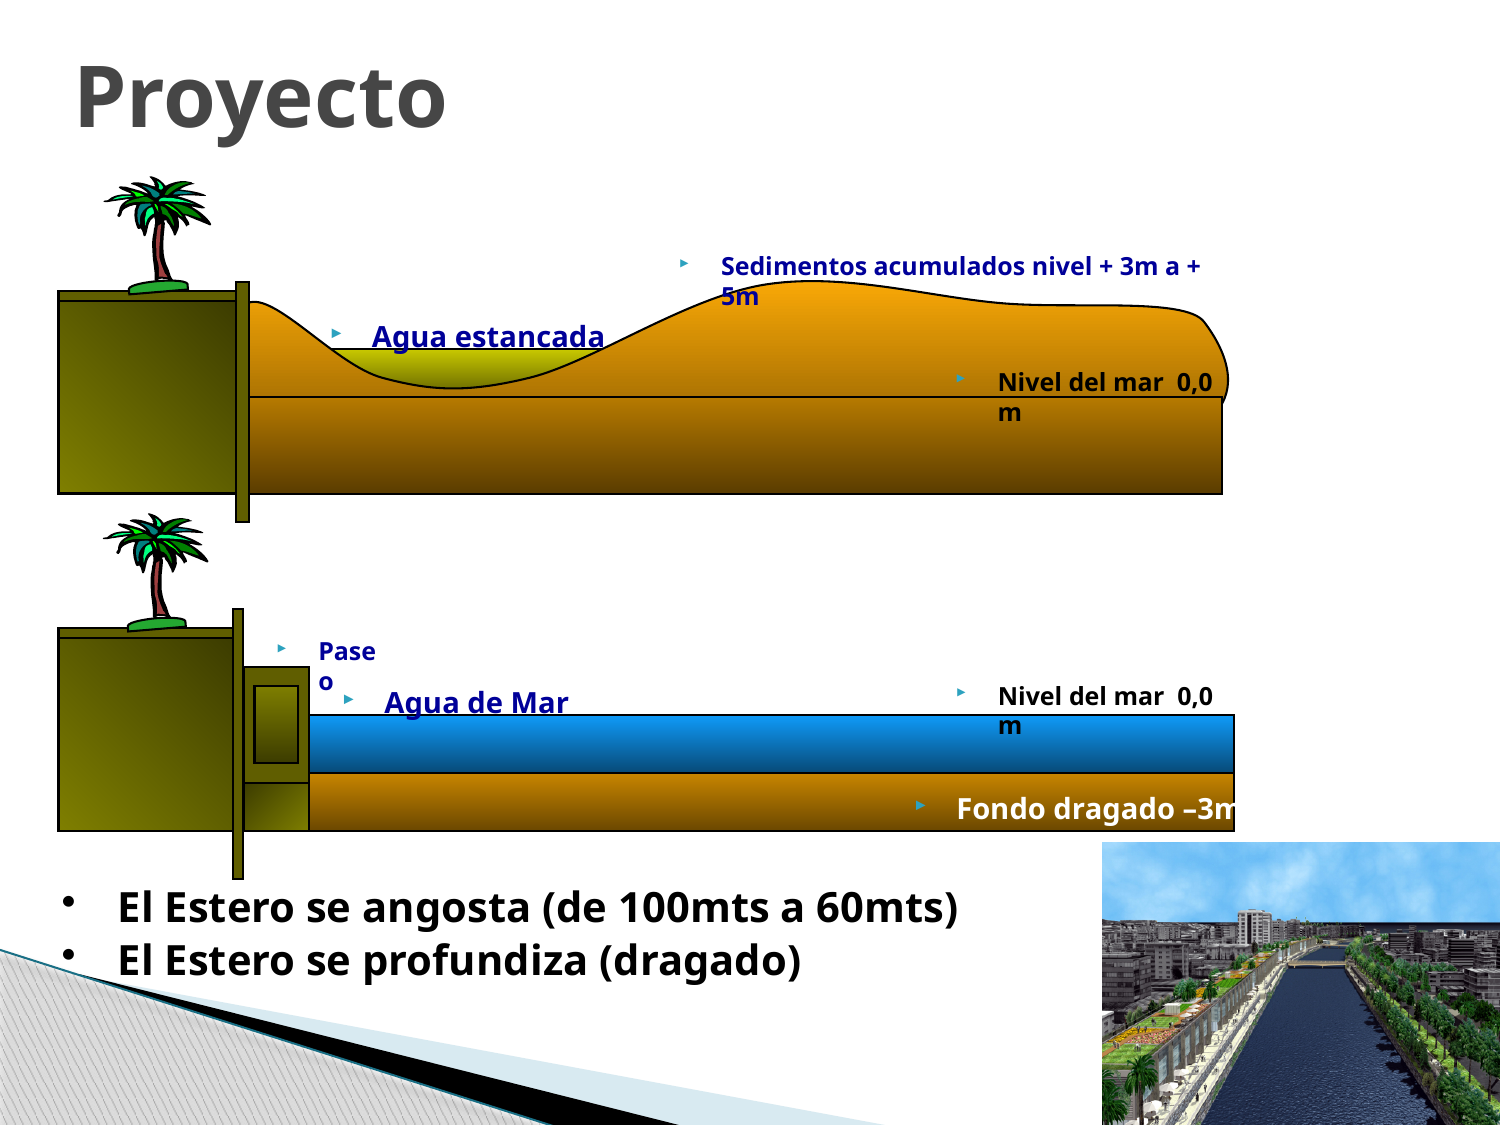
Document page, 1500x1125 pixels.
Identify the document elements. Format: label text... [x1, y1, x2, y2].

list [58, 175, 1278, 880]
text_box Proyecto [58, 0, 1409, 188]
picture [1101, 842, 1500, 1125]
text_box El Estero se angosta (de 100mts a 60mts) El Estero se profundiza (dragado) [46, 878, 997, 1022]
